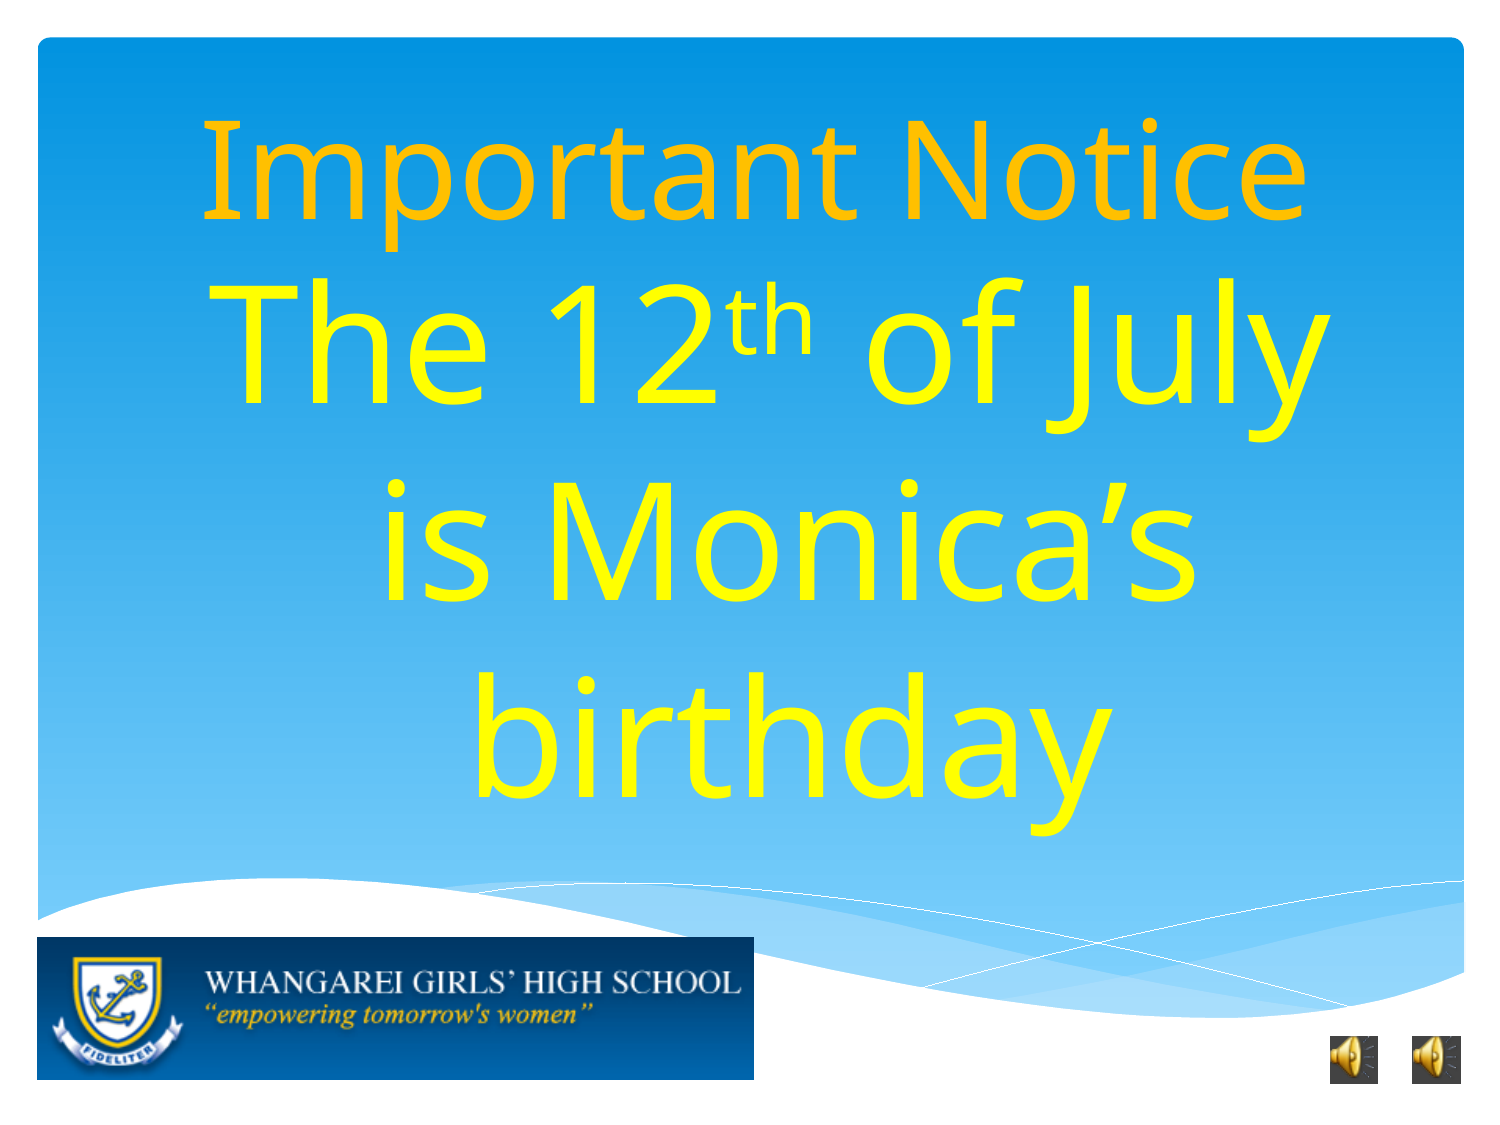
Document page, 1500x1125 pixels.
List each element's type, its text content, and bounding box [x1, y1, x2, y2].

text_box Important Notice [149, 37, 1362, 255]
picture [37, 937, 754, 1080]
picture [1411, 1034, 1462, 1086]
text_box The 12th of July is Monica’s birthday [149, 231, 1391, 963]
picture [1328, 1034, 1380, 1086]
